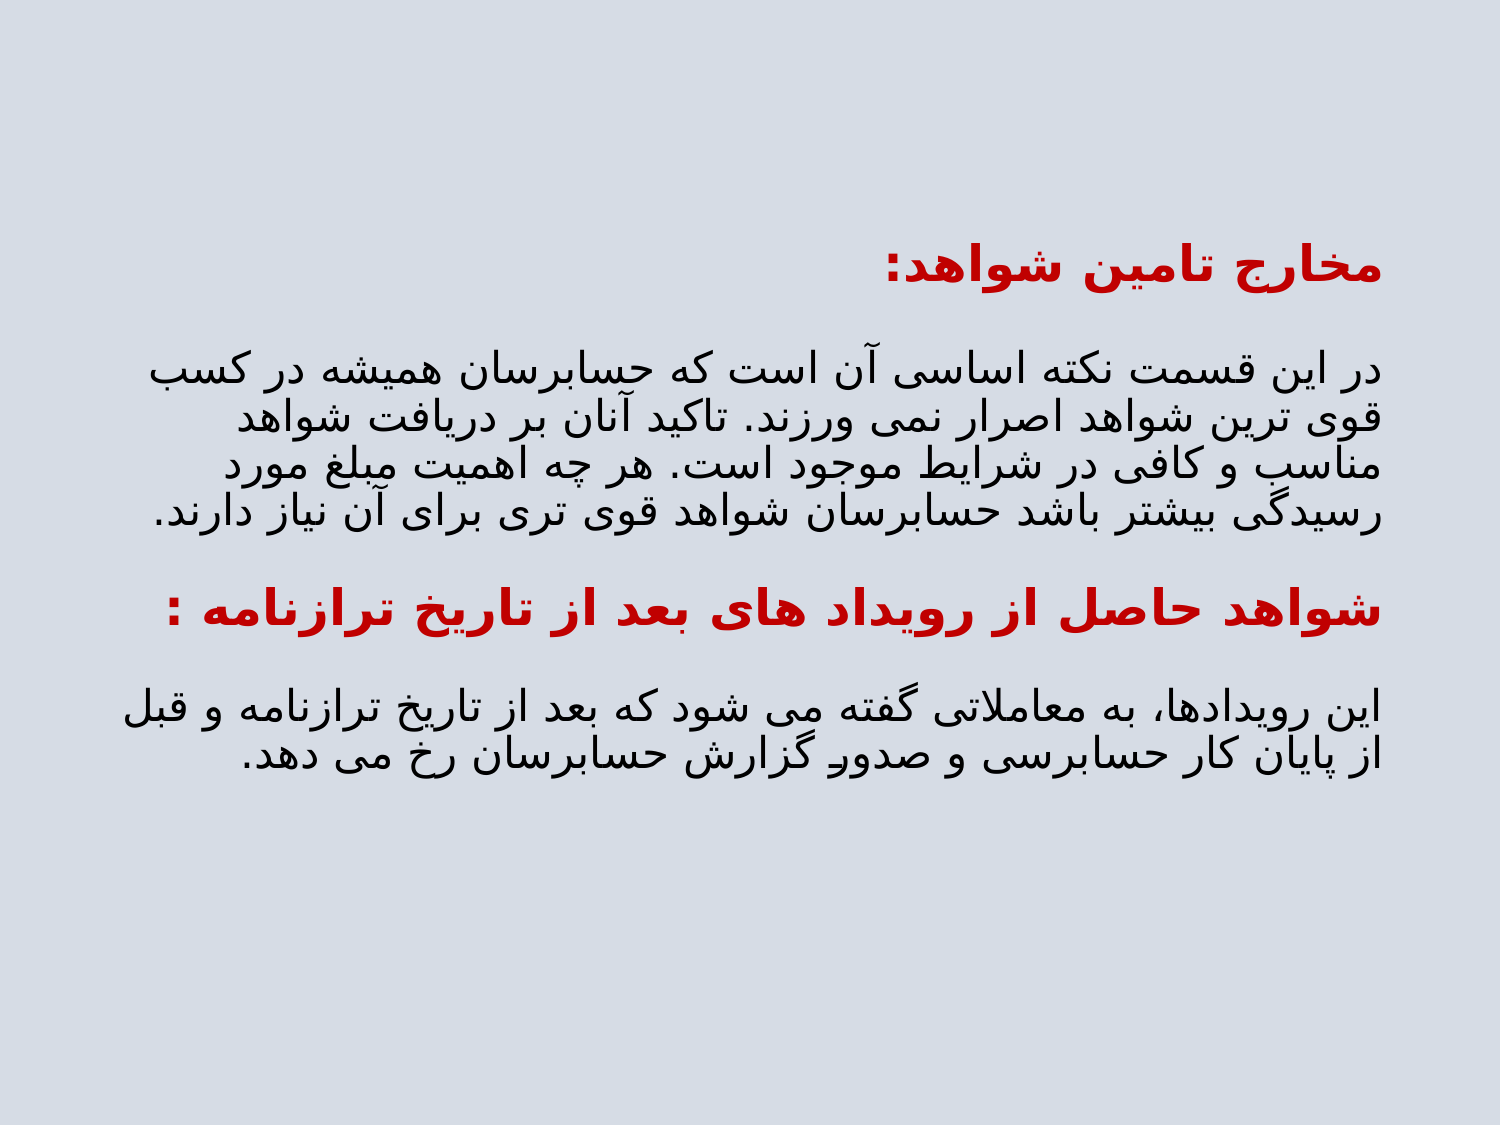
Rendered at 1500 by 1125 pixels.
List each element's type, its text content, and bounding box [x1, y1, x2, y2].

title مخارج تامین شواهد: در این قسمت نکته اساسی آن است که حسابرسان همیشه در کسب قوی ترین شواهد اصرار نمی ورزند. تاکید آنان بر دریافت شواهد مناسب و کافی در شرایط موجود است. هر چه اهمیت مبلغ مورد رسیدگی بیشتر باشد حسابرسان شواهد قوی تری برای آن نیاز دارند. شواهد حاصل از رویداد های بعد از تاریخ ترازنامه : این رویدادها، به معاملاتی گفته می شود که بعد از تاریخ ترازنامه و قبل از پایان کار حسابرسی و صدور گزارش حسابرسان رخ می دهد. [105, 172, 1400, 958]
